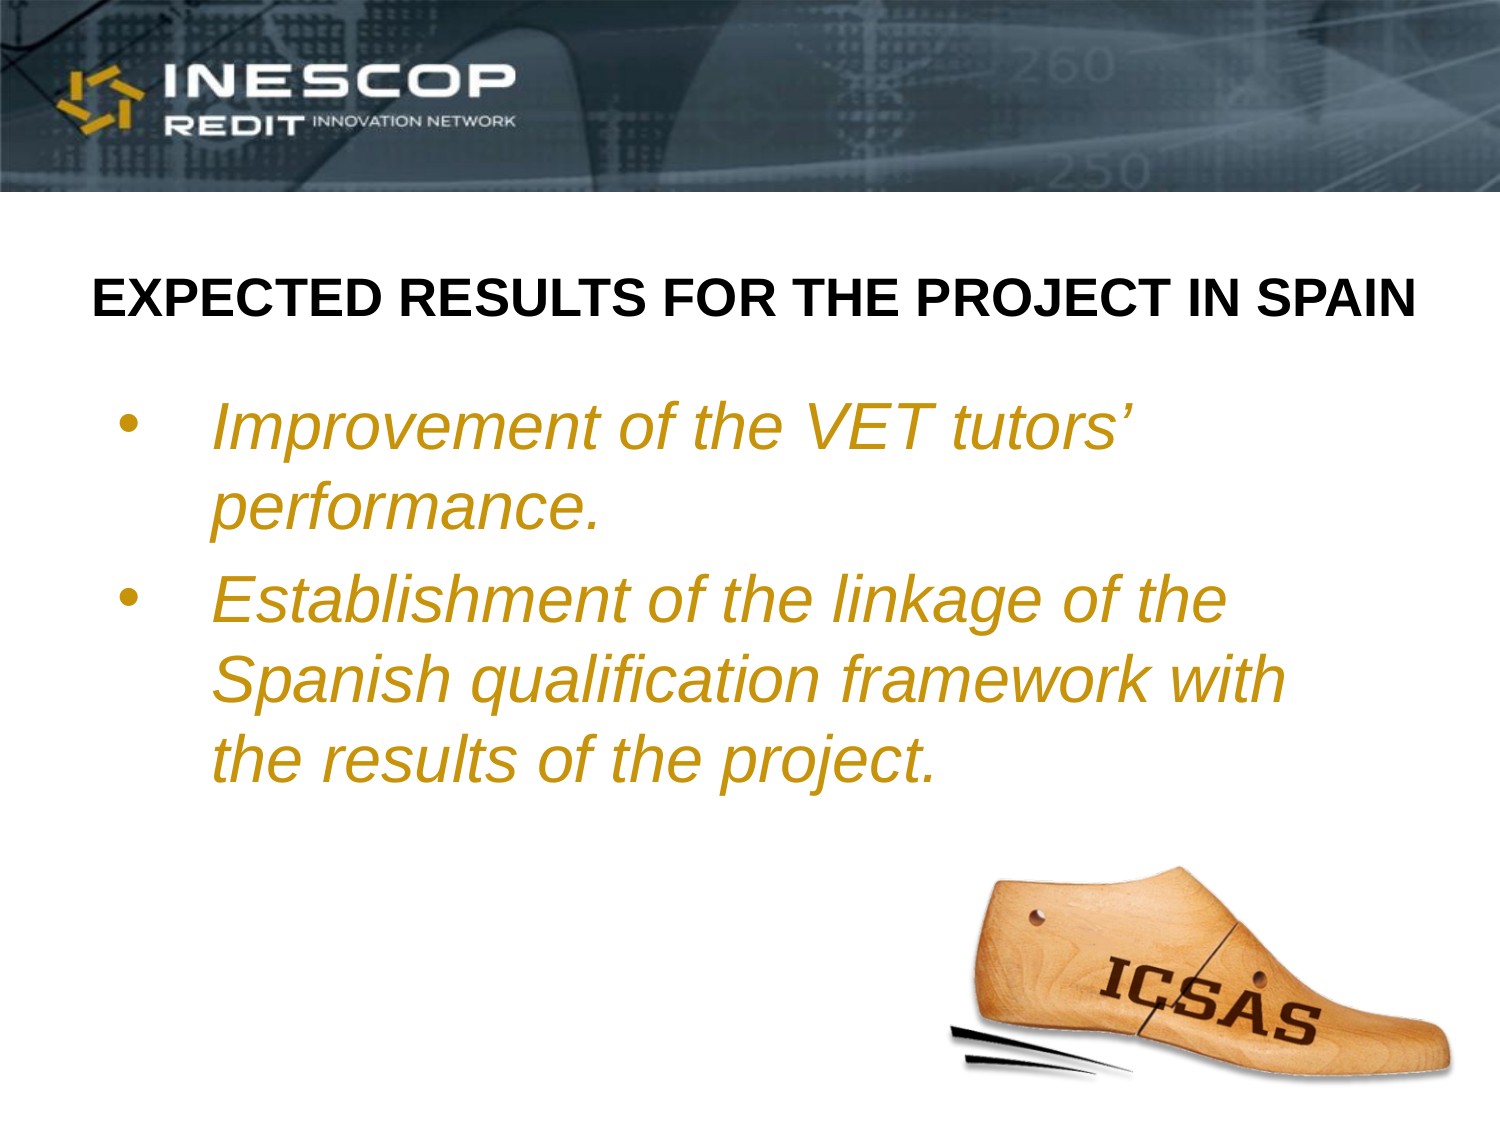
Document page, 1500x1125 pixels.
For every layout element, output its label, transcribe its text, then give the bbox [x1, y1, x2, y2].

text_box EXPECTED RESULTS FOR THE PROJECT IN SPAIN [65, 249, 1475, 341]
title [112, 804, 1388, 1074]
picture [941, 863, 1460, 1093]
list Improvement of the VET tutors’ performance. Establishment of the linkage of the Spanish qualification framework with the results of the project. [102, 364, 1403, 804]
picture [0, 0, 1500, 192]
